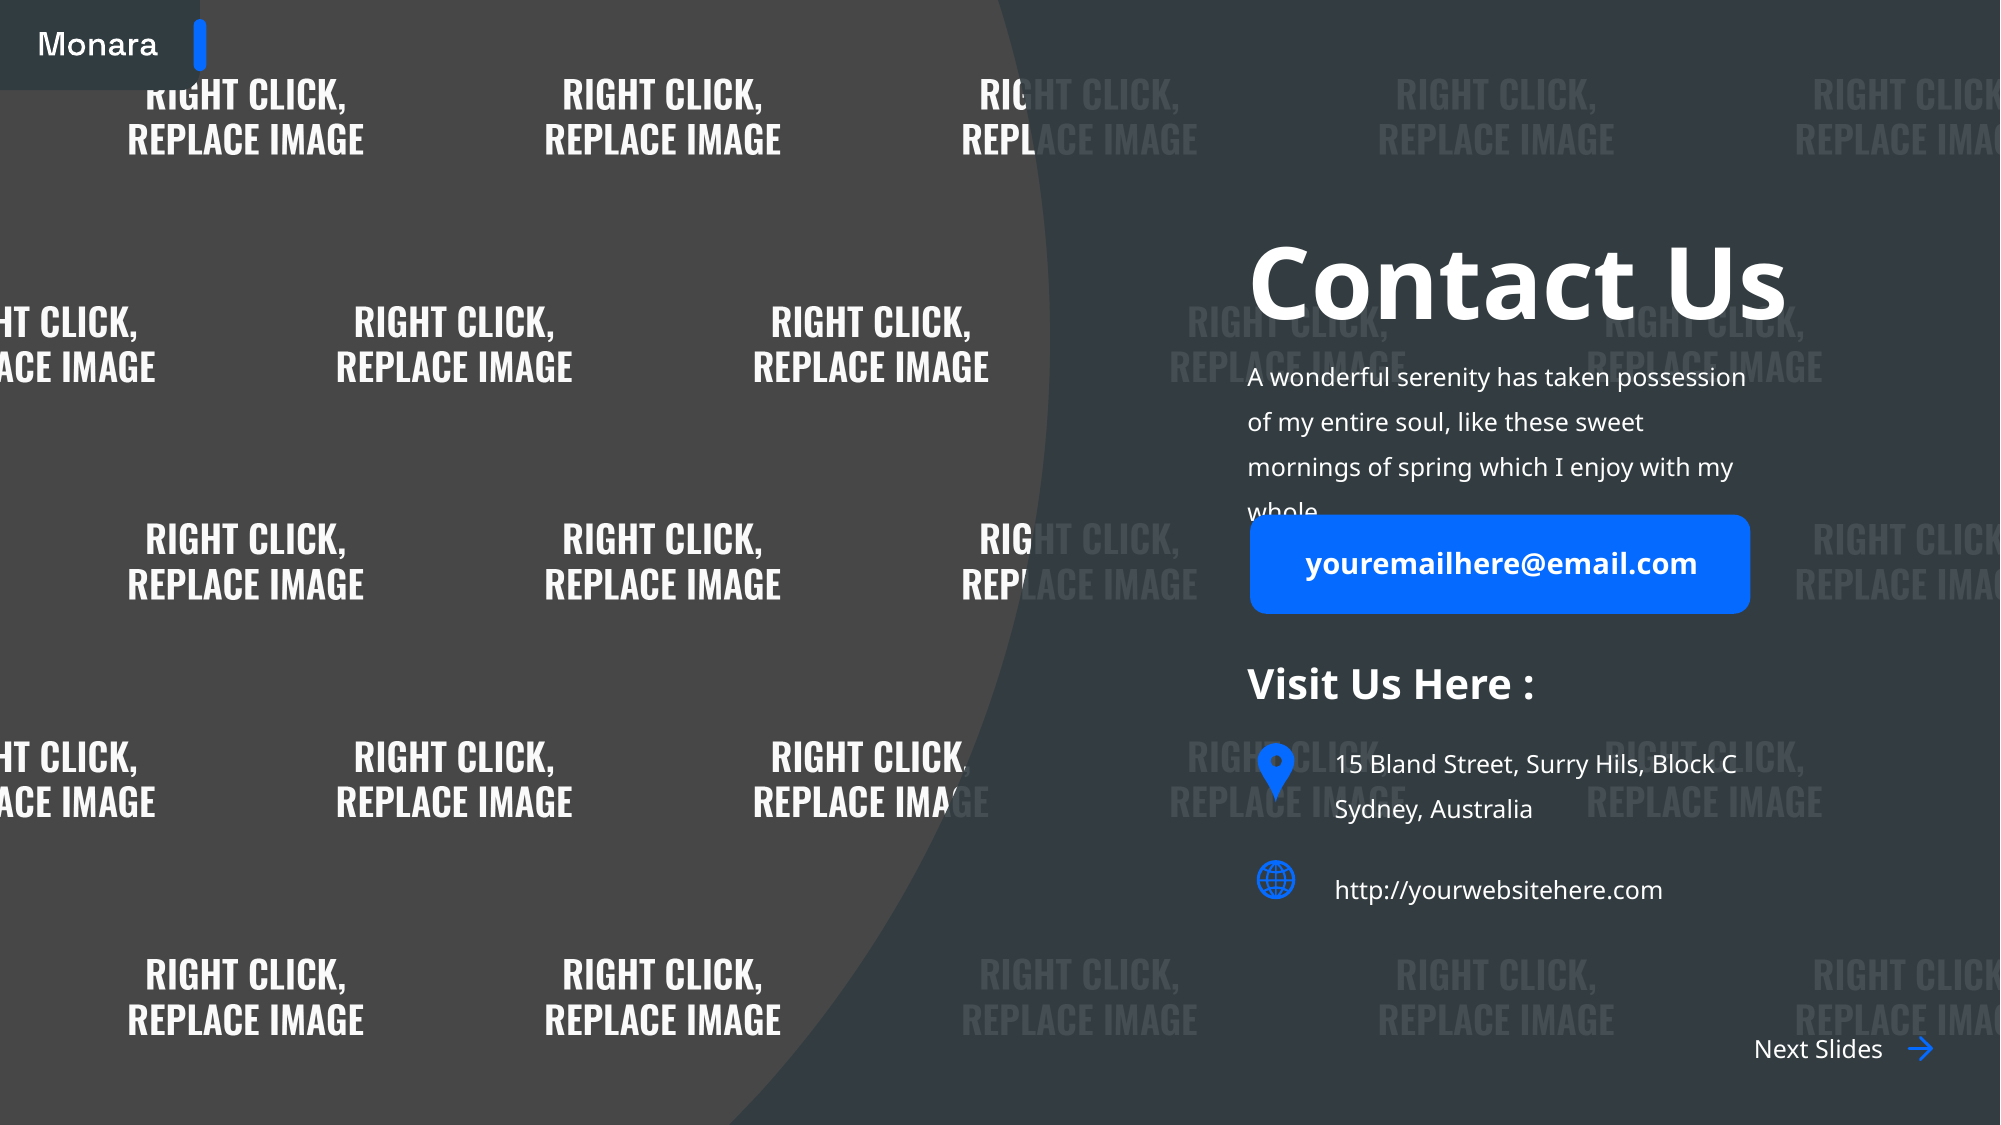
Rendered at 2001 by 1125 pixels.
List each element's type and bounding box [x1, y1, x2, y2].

text_box [0, 0, 200, 91]
picture [0, 0, 2000, 1125]
